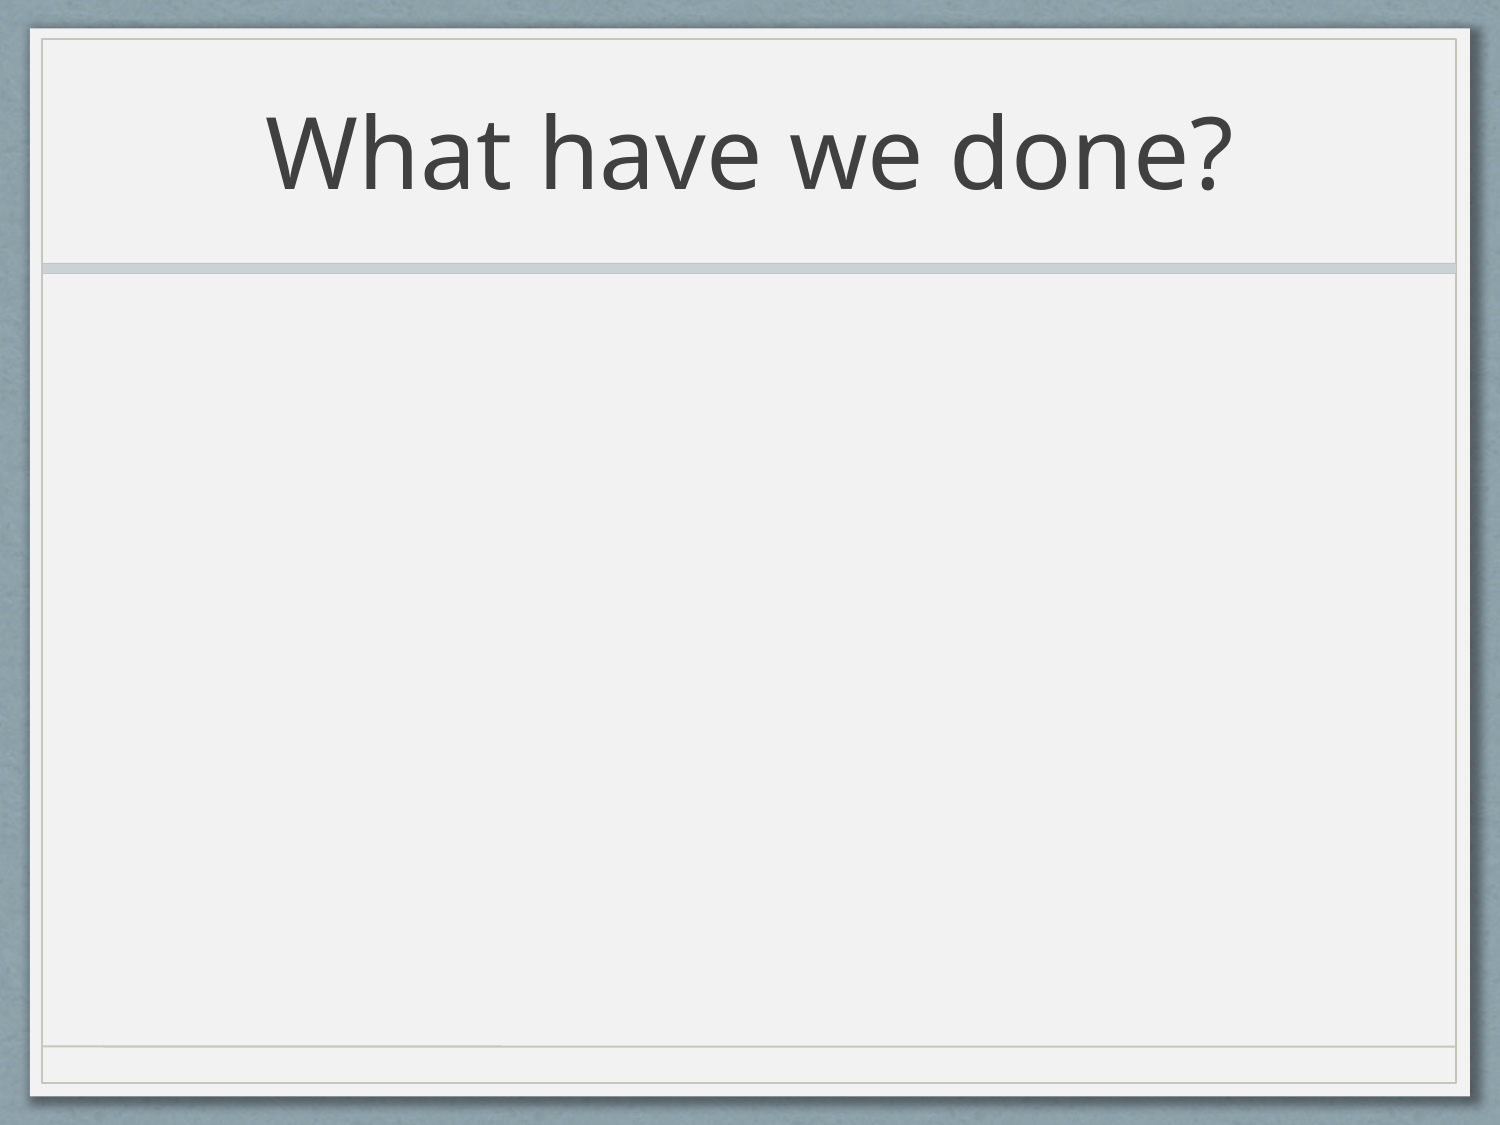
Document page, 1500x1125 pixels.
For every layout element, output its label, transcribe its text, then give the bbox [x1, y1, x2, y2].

title What have we done? [147, 40, 1353, 260]
